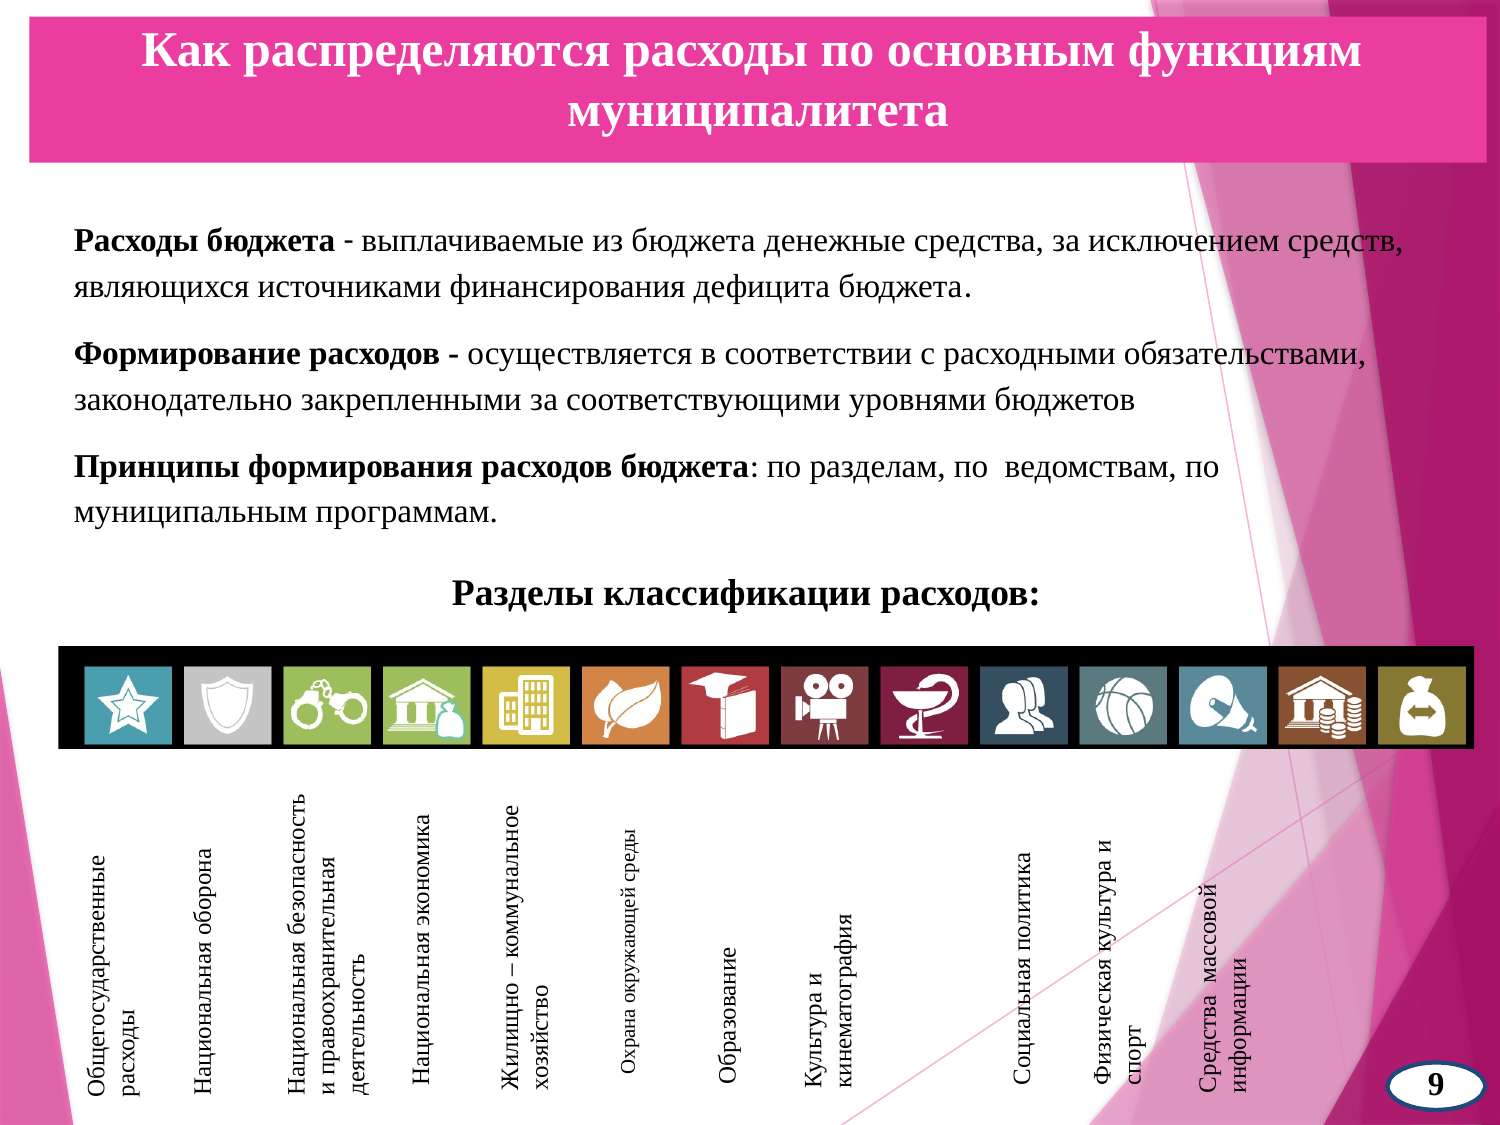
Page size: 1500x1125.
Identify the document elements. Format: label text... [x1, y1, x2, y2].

text_box Национальная экономика [404, 799, 435, 1088]
text_box Охрана окружающей среды [606, 812, 647, 1092]
text_box 9 [1387, 1062, 1486, 1110]
text_box [58, 646, 1475, 749]
text_box Средства массовой информации [1190, 799, 1252, 1096]
text_box Социальная политика [1005, 851, 1036, 1088]
text_box Образование [710, 945, 741, 1087]
text_box Расходы бюджета - выплачиваемые из бюджета денежные средства, за исключением средств, являющихся источниками финансирования дефицита бюджета. Формирование расходов - осуществляется в соответствии с расходными обязательствами, законодательно закрепленными за соответствующими уровнями бюджетов Принципы формирования расходов бюджета: по разделам, по ведомствам, по муниципальным программам. [59, 205, 1475, 537]
text_box Разделы классификации расходов: [433, 554, 1060, 621]
text_box Физическая культура и спорт [1085, 831, 1147, 1088]
text_box Национальная оборона Национальная безопасность и правоохранительная деятельность [185, 773, 371, 1098]
text_box Жилищно – коммунальное хозяйство [493, 773, 554, 1093]
text_box Как распределяются расходы по основным функциям муниципалитета [29, 16, 1487, 163]
text_box Общегосударственные расходы [79, 854, 140, 1100]
text_box Культура и кинематография [796, 853, 857, 1091]
